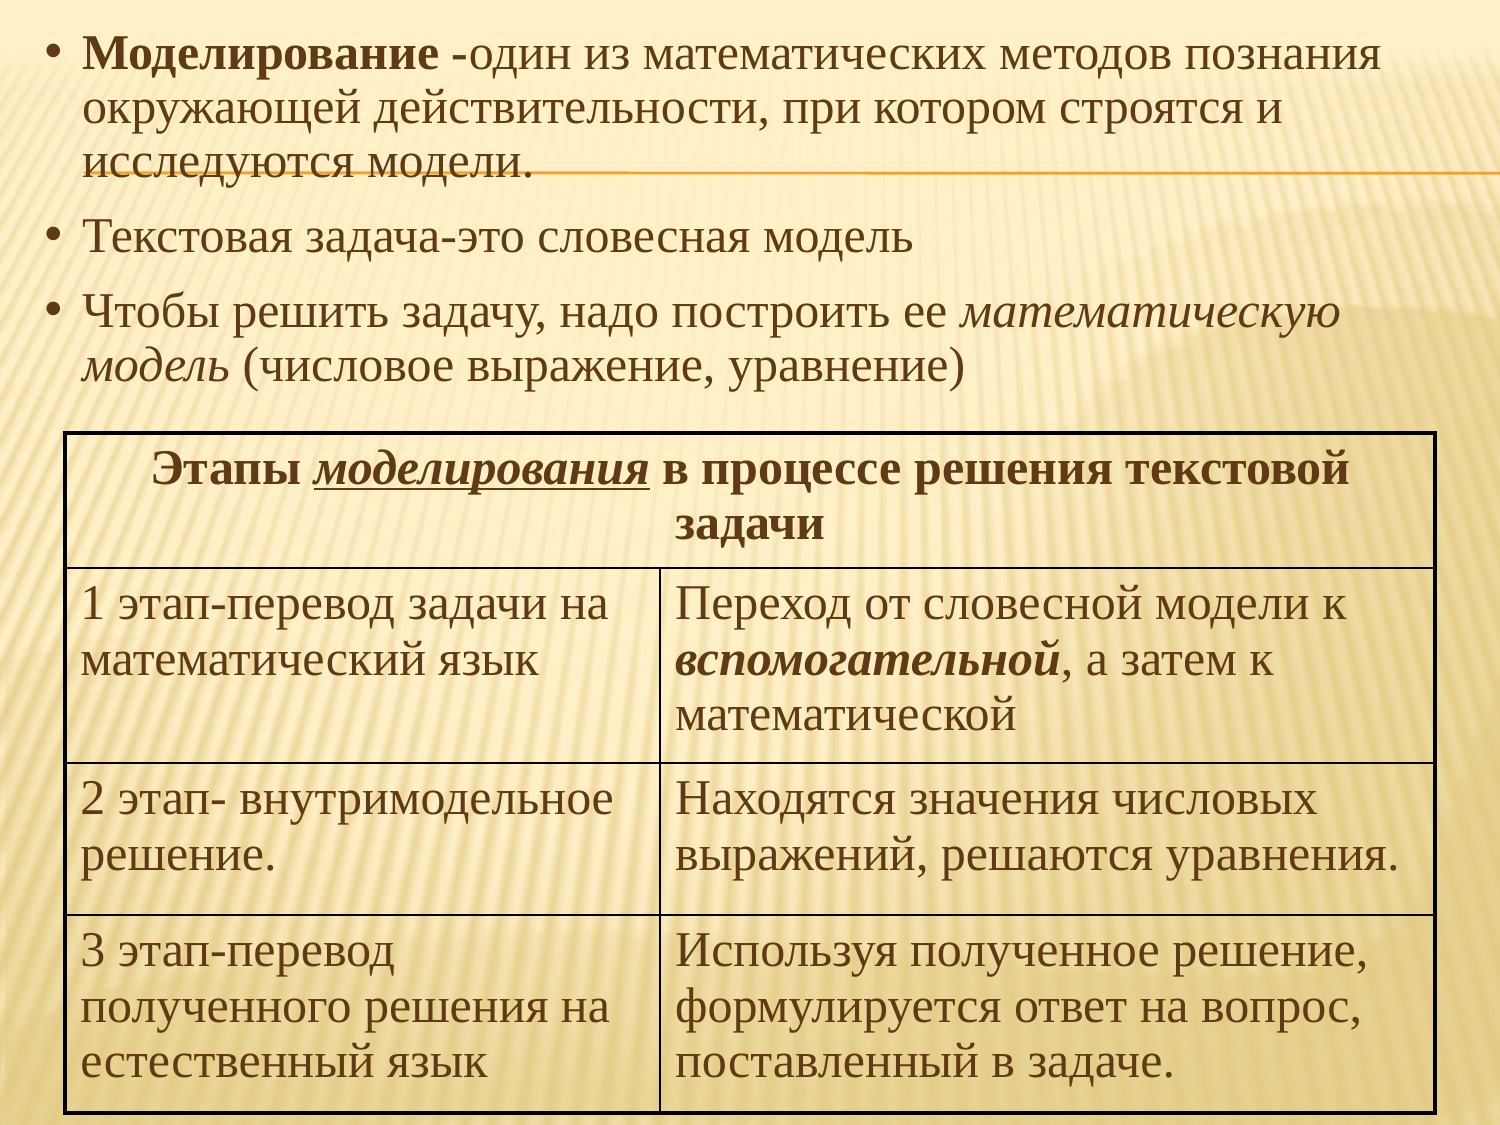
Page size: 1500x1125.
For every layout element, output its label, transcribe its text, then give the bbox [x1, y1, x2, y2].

table_cell Находятся значения числовых выражений, решаются уравнения. [661, 764, 1433, 914]
table_cell 1 этап-перевод задачи на математический язык [67, 569, 659, 762]
text_box Моделирование -один из математических методов познания окружающей действительности, при котором строятся и исследуются модели. Текстовая задача-это словесная модель Чтобы решить задачу, надо построить ее математическую модель (числовое выражение, уравнение) [29, 19, 1471, 400]
table_cell Используя полученное решение, формулируется ответ на вопрос, поставленный в задаче. [661, 916, 1433, 1111]
table_cell 2 этап- внутримодельное решение. [67, 764, 659, 914]
table_cell Переход от словесной модели к вспомогательной, а затем к математической [661, 569, 1433, 762]
table_header Этапы моделирования в процессе решения текстовой задачи [67, 435, 1433, 567]
table_cell 3 этап-перевод полученного решения на естественный язык [67, 916, 659, 1111]
